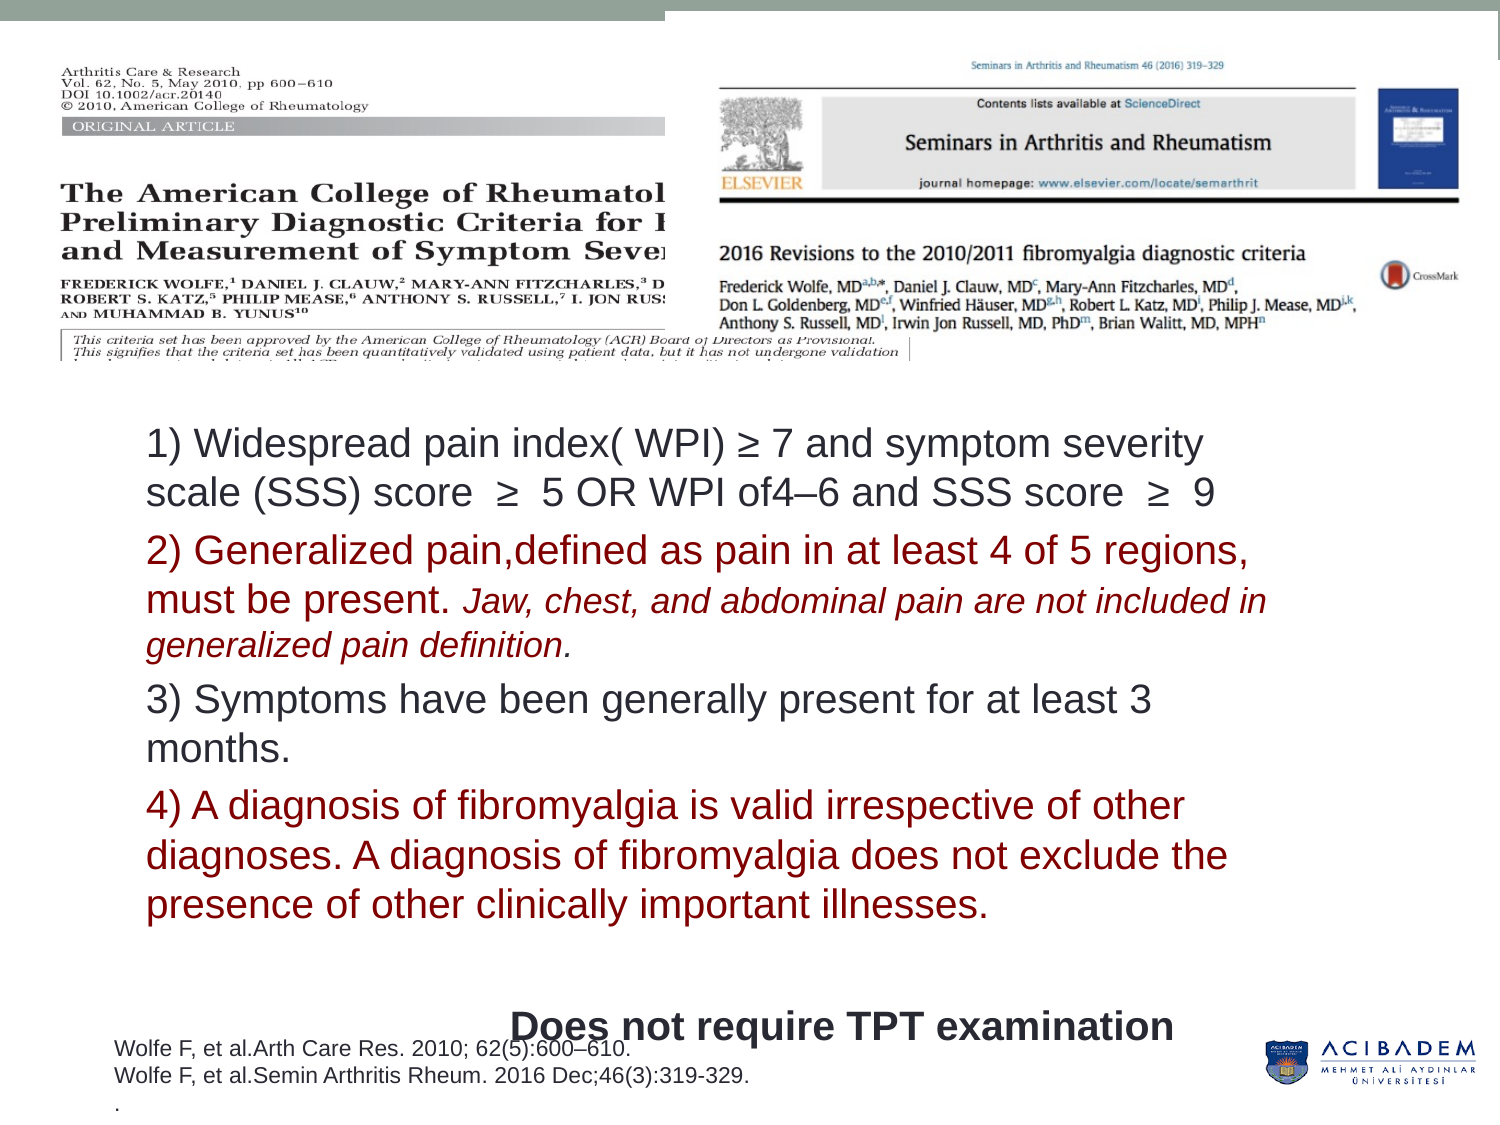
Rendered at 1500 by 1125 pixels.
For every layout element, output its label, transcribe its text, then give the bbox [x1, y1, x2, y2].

text_box Wolfe F, et al.Arth Care Res. 2010; 62(5):600–610. Wolfe F, et al.Semin Arthritis Rheum. 2016 Dec;46(3):319-329. . [99, 981, 766, 1125]
list 1) Widespread pain index( WPI) ≥ 7 and symptom severity scale (SSS) score ≥ 5 OR WPI of4–6 and SSS score ≥ 9 2) Generalized pain,defined as pain in at least 4 of 5 regions, must be present. Jaw, chest, and abdominal pain are not included in generalized pain definition. 3) Symptoms have been generally present for at least 3 months. 4) A diagnosis of fibromyalgia is valid irrespective of other diagnoses. A diagnosis of fibromyalgia does not exclude the presence of other clinically important illnesses. Does not require TPT examination [130, 409, 1292, 1065]
picture [1247, 1015, 1500, 1125]
picture [0, 11, 1498, 362]
